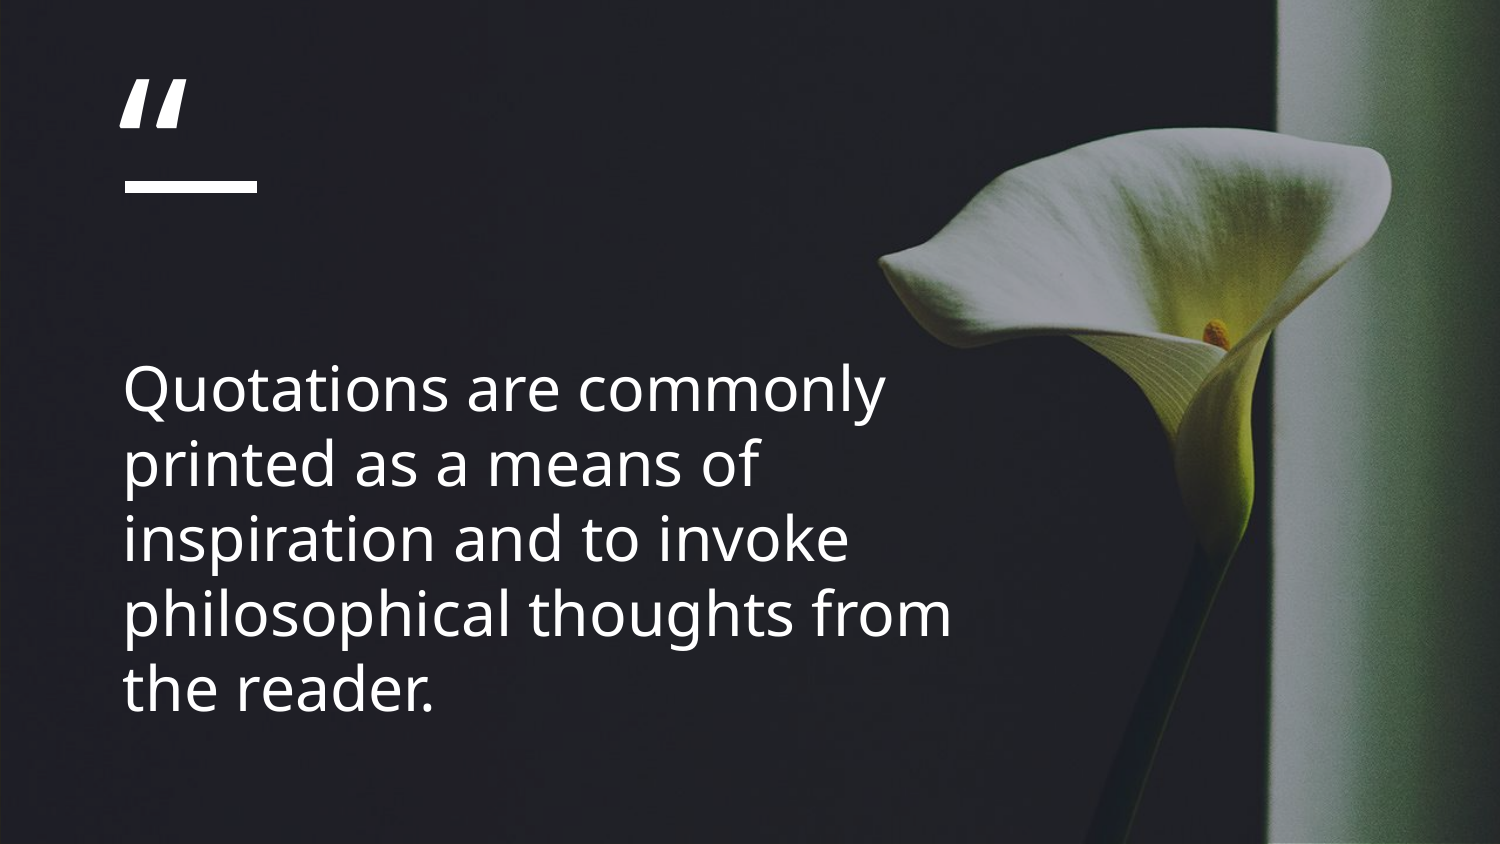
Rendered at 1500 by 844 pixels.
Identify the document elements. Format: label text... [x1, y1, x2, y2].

picture [0, 0, 1500, 844]
list Quotations are commonly printed as a means of inspiration and to invoke philosophical thoughts from the reader. [107, 604, 1070, 740]
